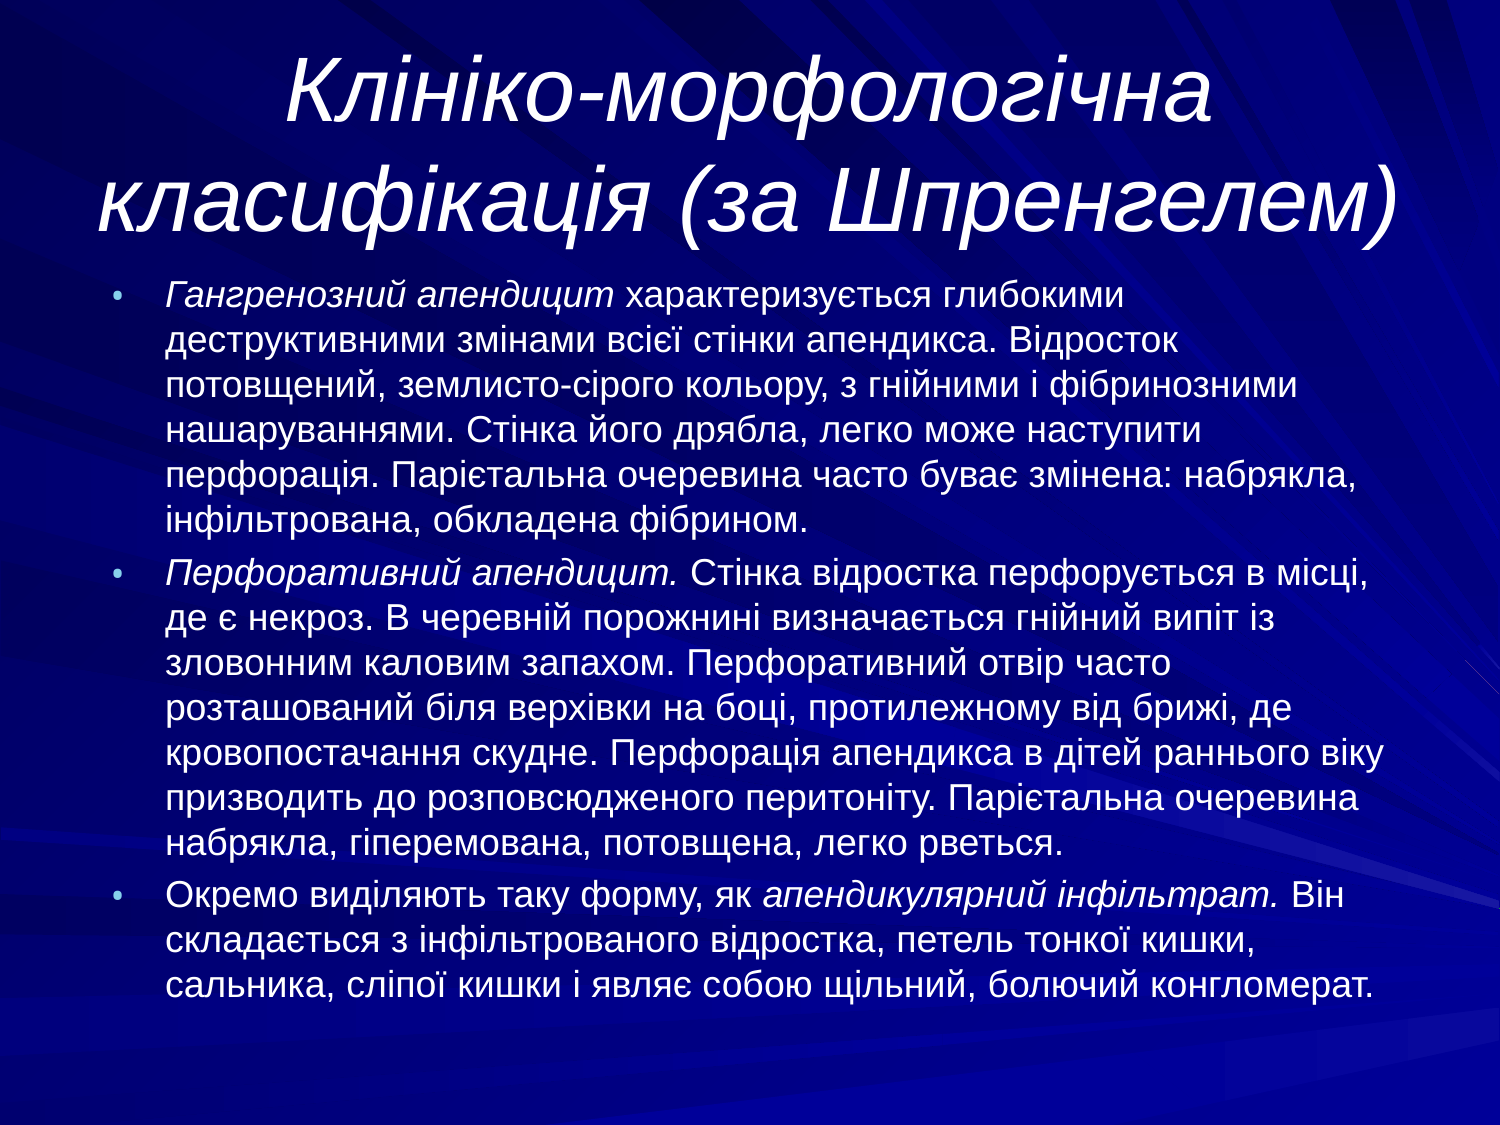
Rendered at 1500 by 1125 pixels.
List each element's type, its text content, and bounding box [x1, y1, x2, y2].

list Гангренозний апендицит характеризується глибокими деструктивними змінами всієї стінки апендикса. Відросток потовщений, землисто-сірого кольору, з гнійними і фібринозними нашаруваннями. Стінка його дрябла, легко може наступити перфорація. Парієтальна очеревина часто буває змінена: набрякла, інфільтрована, обкладена фібрином. Перфоративний апендицит. Стінка відростка перфорується в місці, де є некроз. В черевній порожнині визначається гнійний випіт із зловонним каловим запахом. Перфоративний отвір часто розташований біля верхівки на боці, протилежному від брижі, де кровопостачання скудне. Перфорація апендикса в дітей раннього віку призводить до розповсюдженого перитоніту. Парієтальна очеревина набрякла, гіперемована, потовщена, легко рветься. Окремо виділяють таку форму, як апендикулярний інфільтрат. Він складається з інфільтрованого відростка, петель тонкої кишки, сальника, сліпої кишки і являє собою щільний, болючий конгломерат. [75, 262, 1425, 1088]
title Клініко-морфологічна класифікація (за Шпренгелем) [75, 45, 1425, 234]
